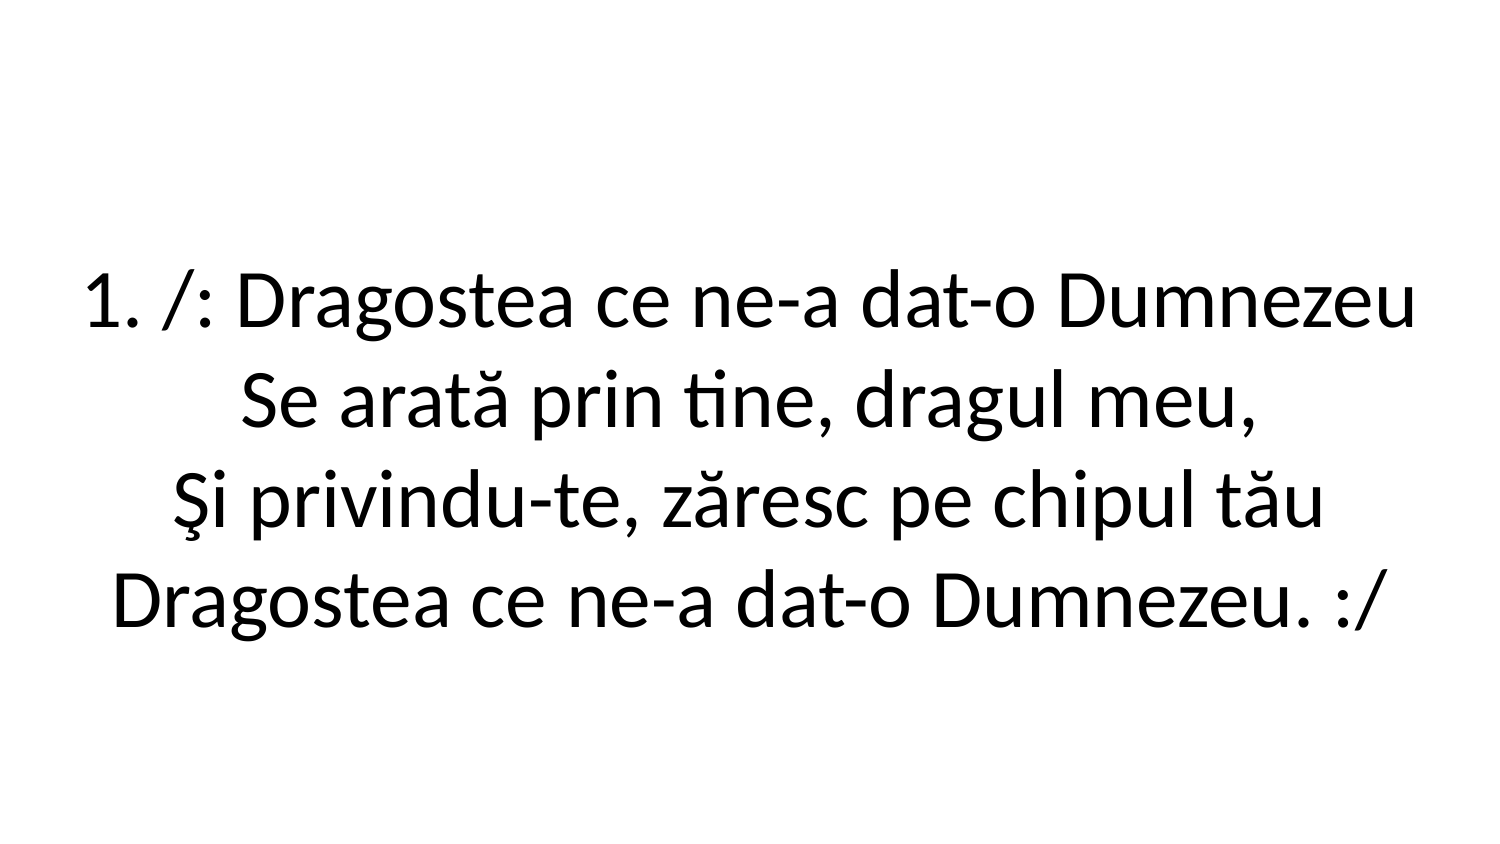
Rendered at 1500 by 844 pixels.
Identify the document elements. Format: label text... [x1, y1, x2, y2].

text_box 1. /: Dragostea ce ne-a dat-o Dumnezeu Se arată prin tine, dragul meu, Şi privindu-te, zăresc pe chipul tău Dragostea ce ne-a dat-o Dumnezeu. :/ [66, 192, 1434, 652]
